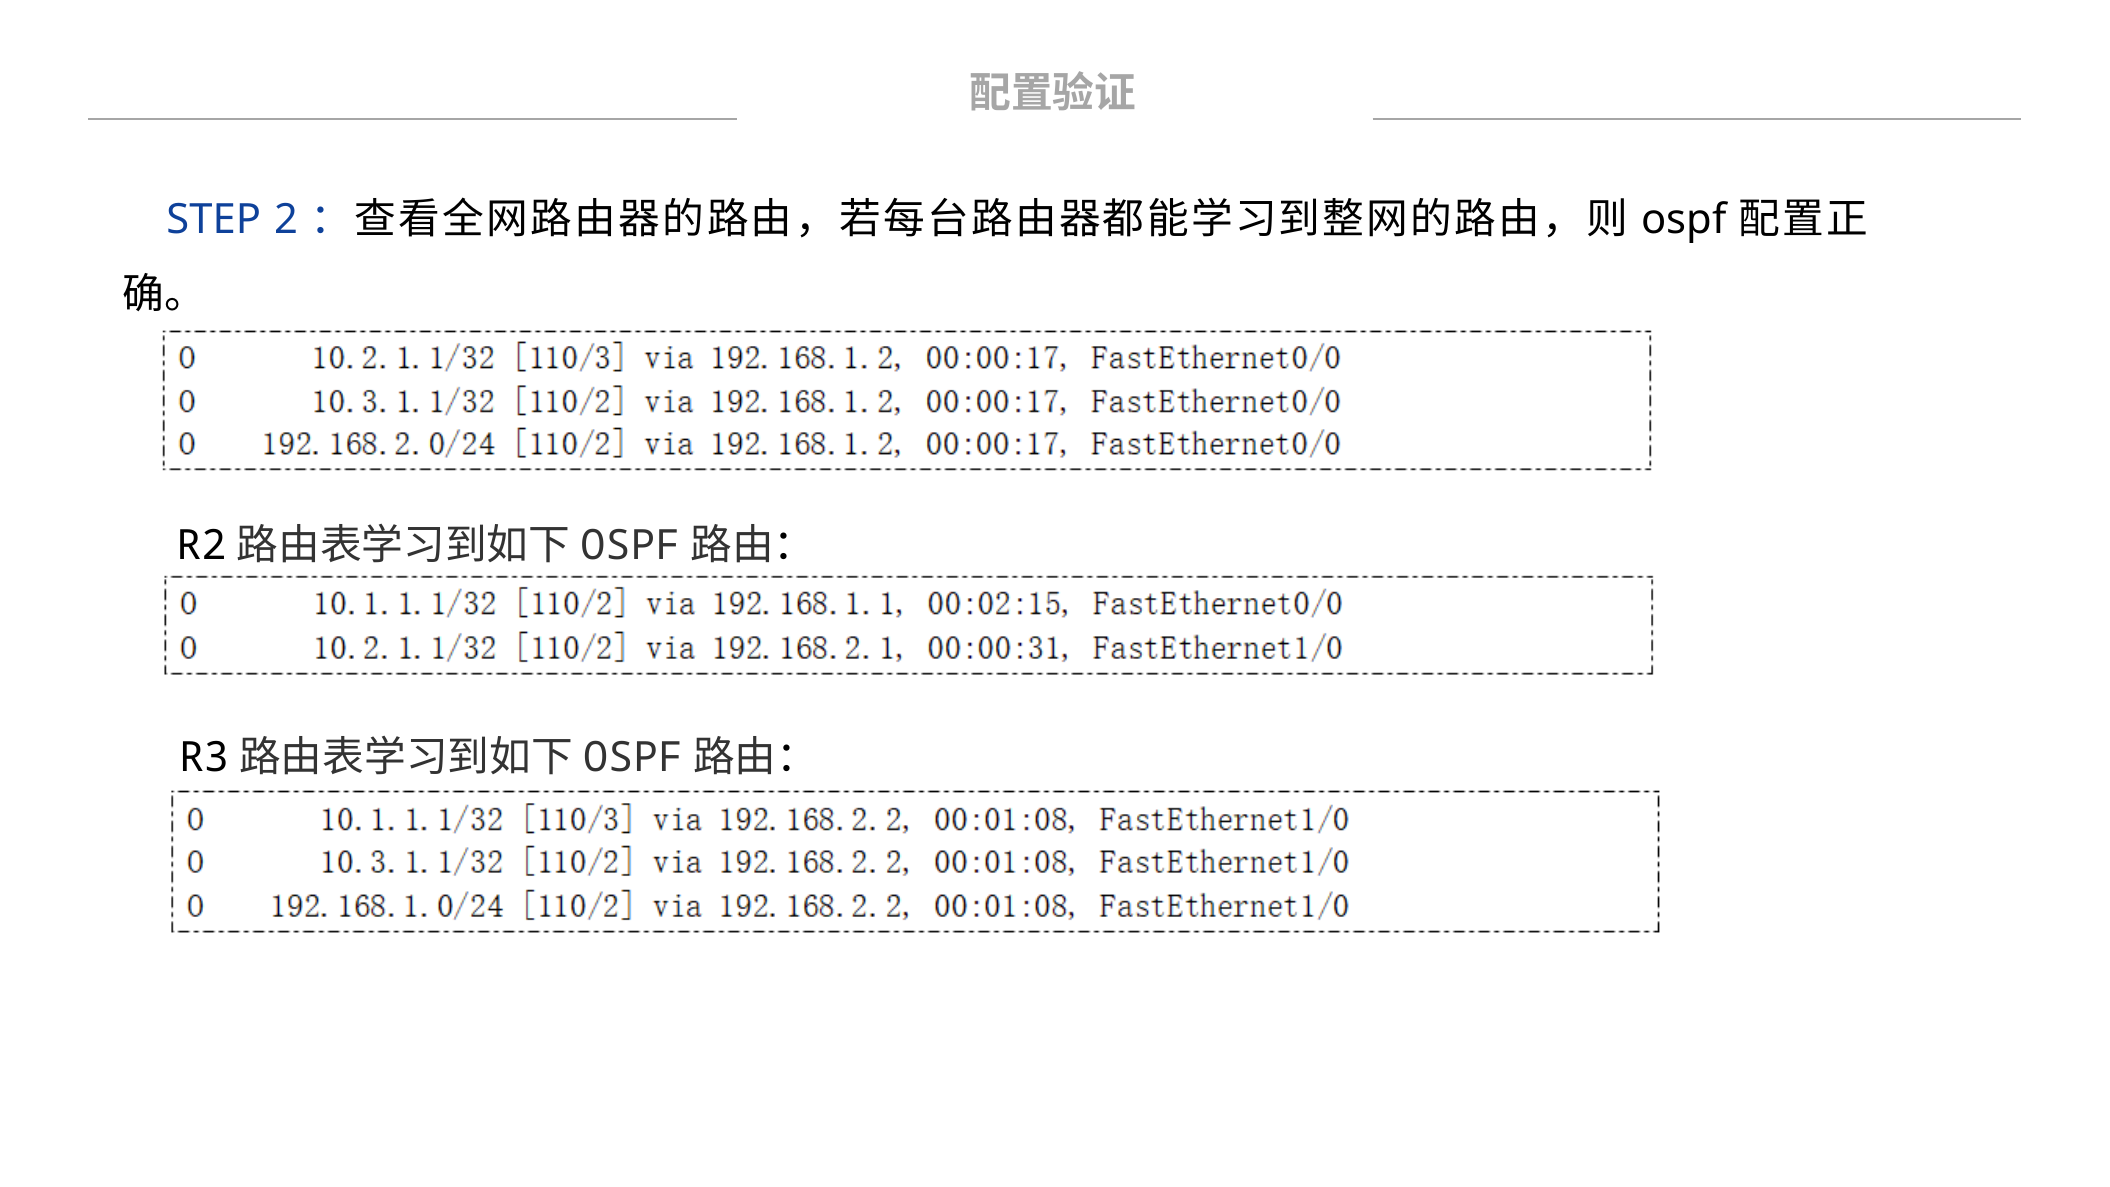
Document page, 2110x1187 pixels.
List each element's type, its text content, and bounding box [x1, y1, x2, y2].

picture [157, 570, 1661, 678]
picture [157, 320, 1656, 475]
text_box R2路由表学习到如下OSPF路由： [117, 485, 1173, 575]
text_box STEP 2：查看全网路由器的路由，若每台路由器都能学习到整网的路由，则ospf配置正确。 R1路由表学习到如下OSPF路由： [107, 159, 1883, 399]
text_box 配置验证 [728, 65, 1377, 116]
text_box R3路由表学习到如下OSPF路由： [120, 697, 1176, 788]
picture [167, 780, 1669, 939]
